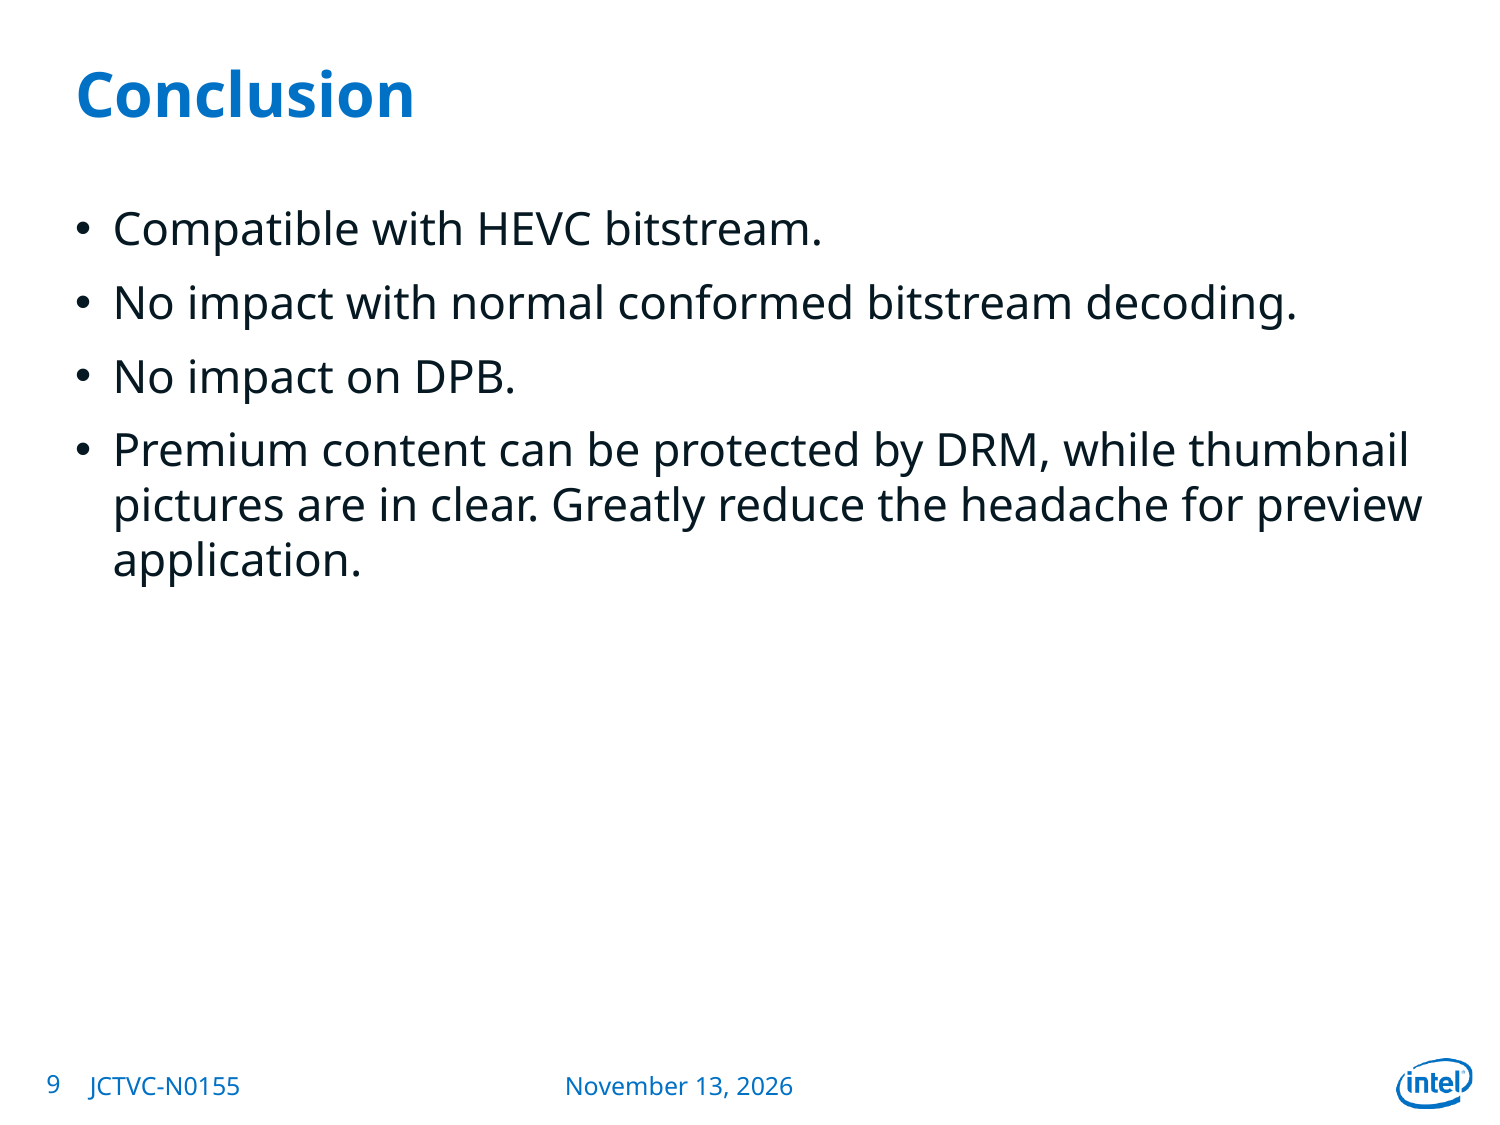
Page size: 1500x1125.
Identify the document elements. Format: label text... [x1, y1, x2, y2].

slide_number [549, 1062, 844, 1109]
picture [1396, 1058, 1473, 1109]
slide_number 9 [0, 1062, 75, 1109]
title Conclusion [75, 67, 1425, 175]
footer JCTVC-N0155 [75, 1062, 549, 1109]
list Compatible with HEVC bitstream. No impact with normal conformed bitstream decoding. No impact on DPB. Premium content can be protected by DRM, while thumbnail pictures are in clear. Greatly reduce the headache for preview application. [75, 200, 1425, 975]
